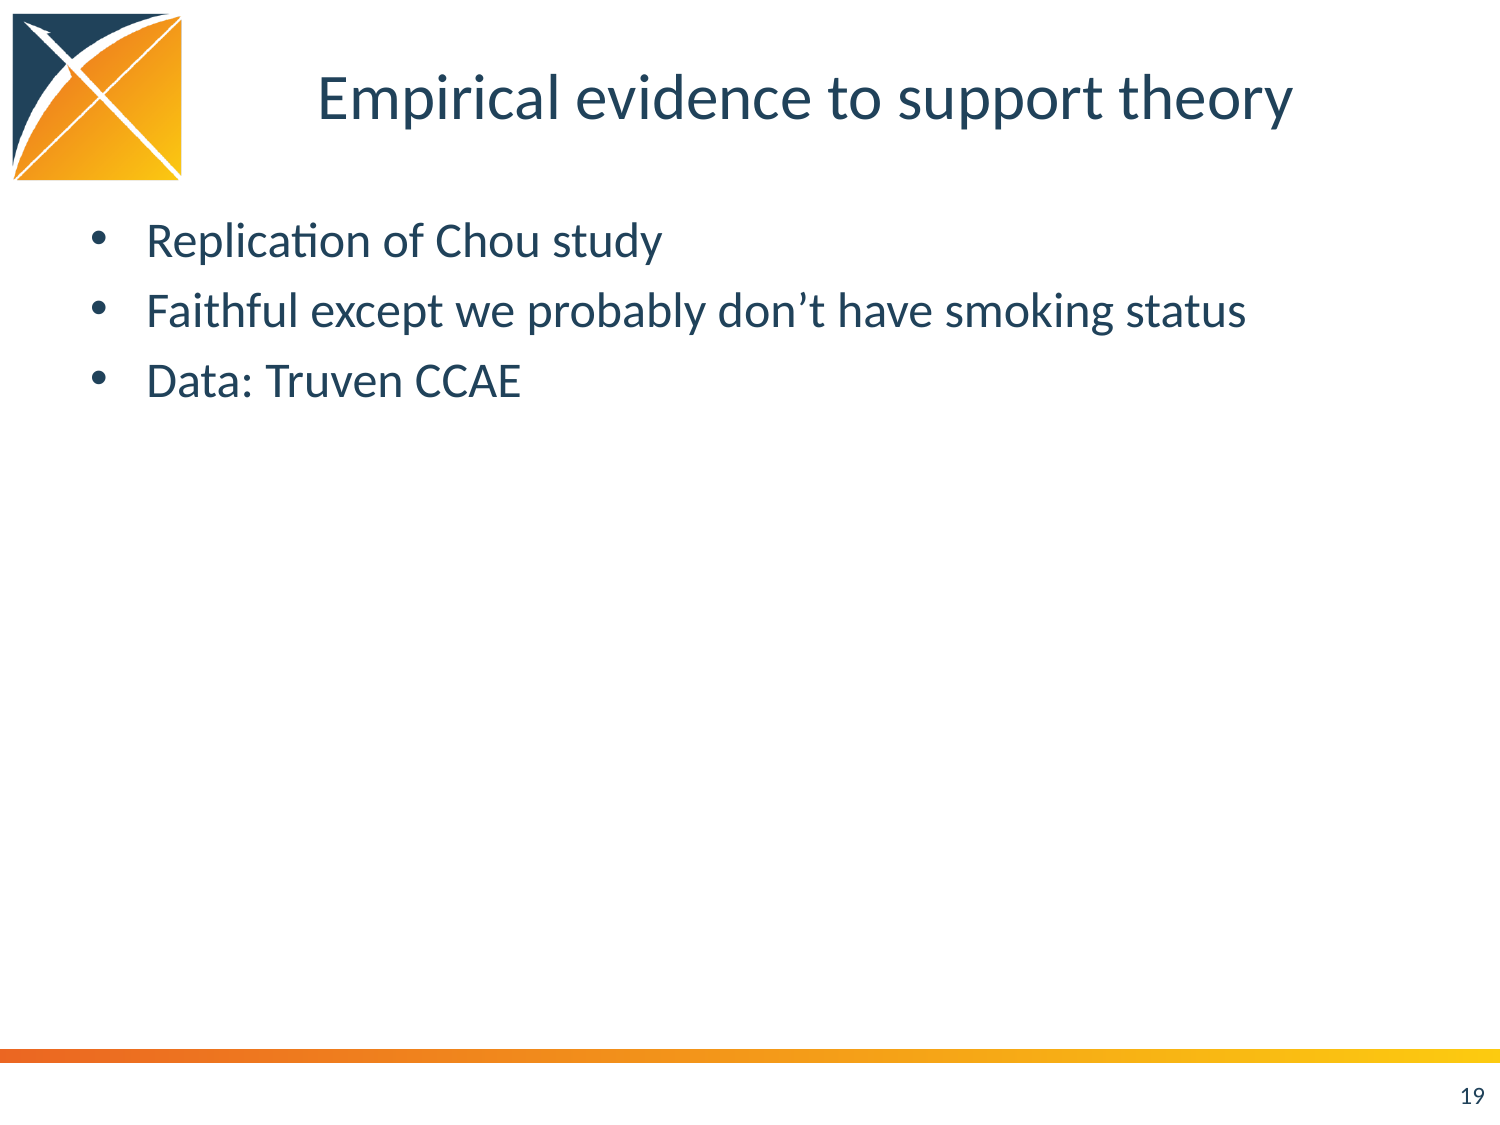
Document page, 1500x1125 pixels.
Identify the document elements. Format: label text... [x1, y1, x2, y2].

list Replication of Chou study Faithful except we probably don’t have smoking status Data: Truven CCAE [75, 200, 1425, 1005]
picture [0, 0, 206, 200]
slide_number 19 [1149, 1065, 1500, 1125]
title Empirical evidence to support theory [187, 24, 1425, 163]
